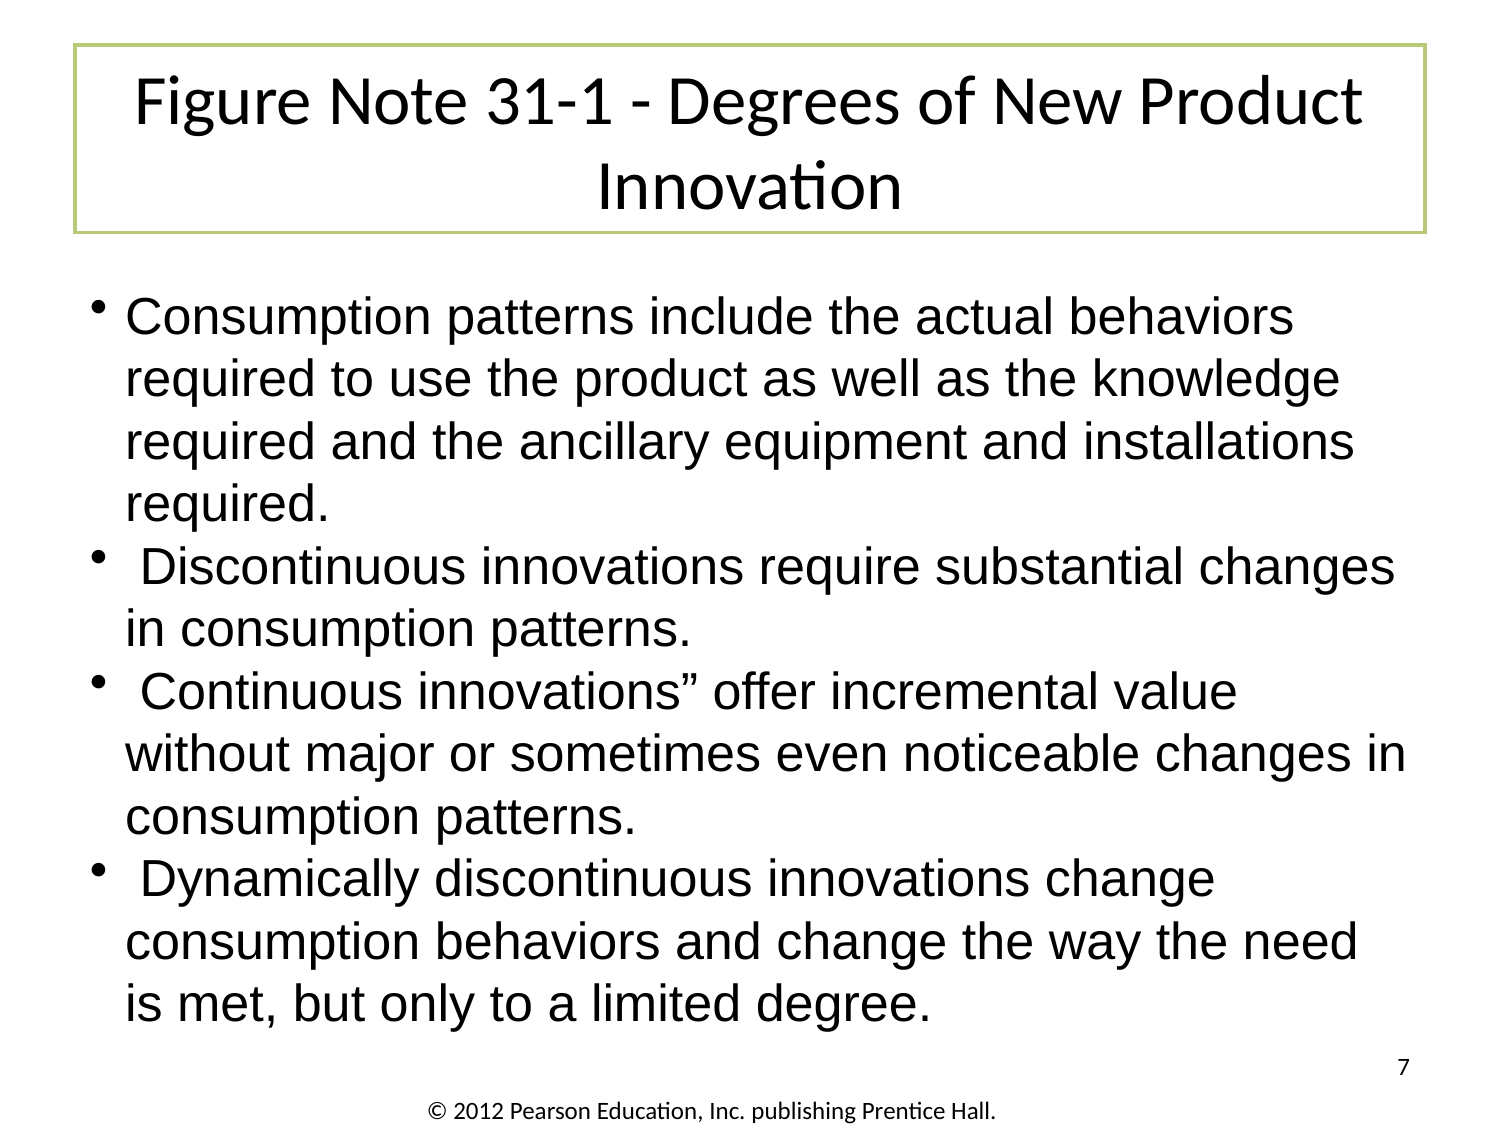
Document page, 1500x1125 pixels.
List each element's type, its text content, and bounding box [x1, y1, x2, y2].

text_box Consumption patterns include the actual behaviors required to use the product as well as the knowledge required and the ancillary equipment and installations required. Discontinuous innovations require substantial changes in consumption patterns. Continuous innovations” offer incremental value without major or sometimes even noticeable changes in consumption patterns. Dynamically discontinuous innovations change consumption behaviors and change the way the need is met, but only to a limited degree. [74, 274, 1425, 1125]
title Figure Note 31-1 - Degrees of New Product Innovation [73, 43, 1427, 234]
